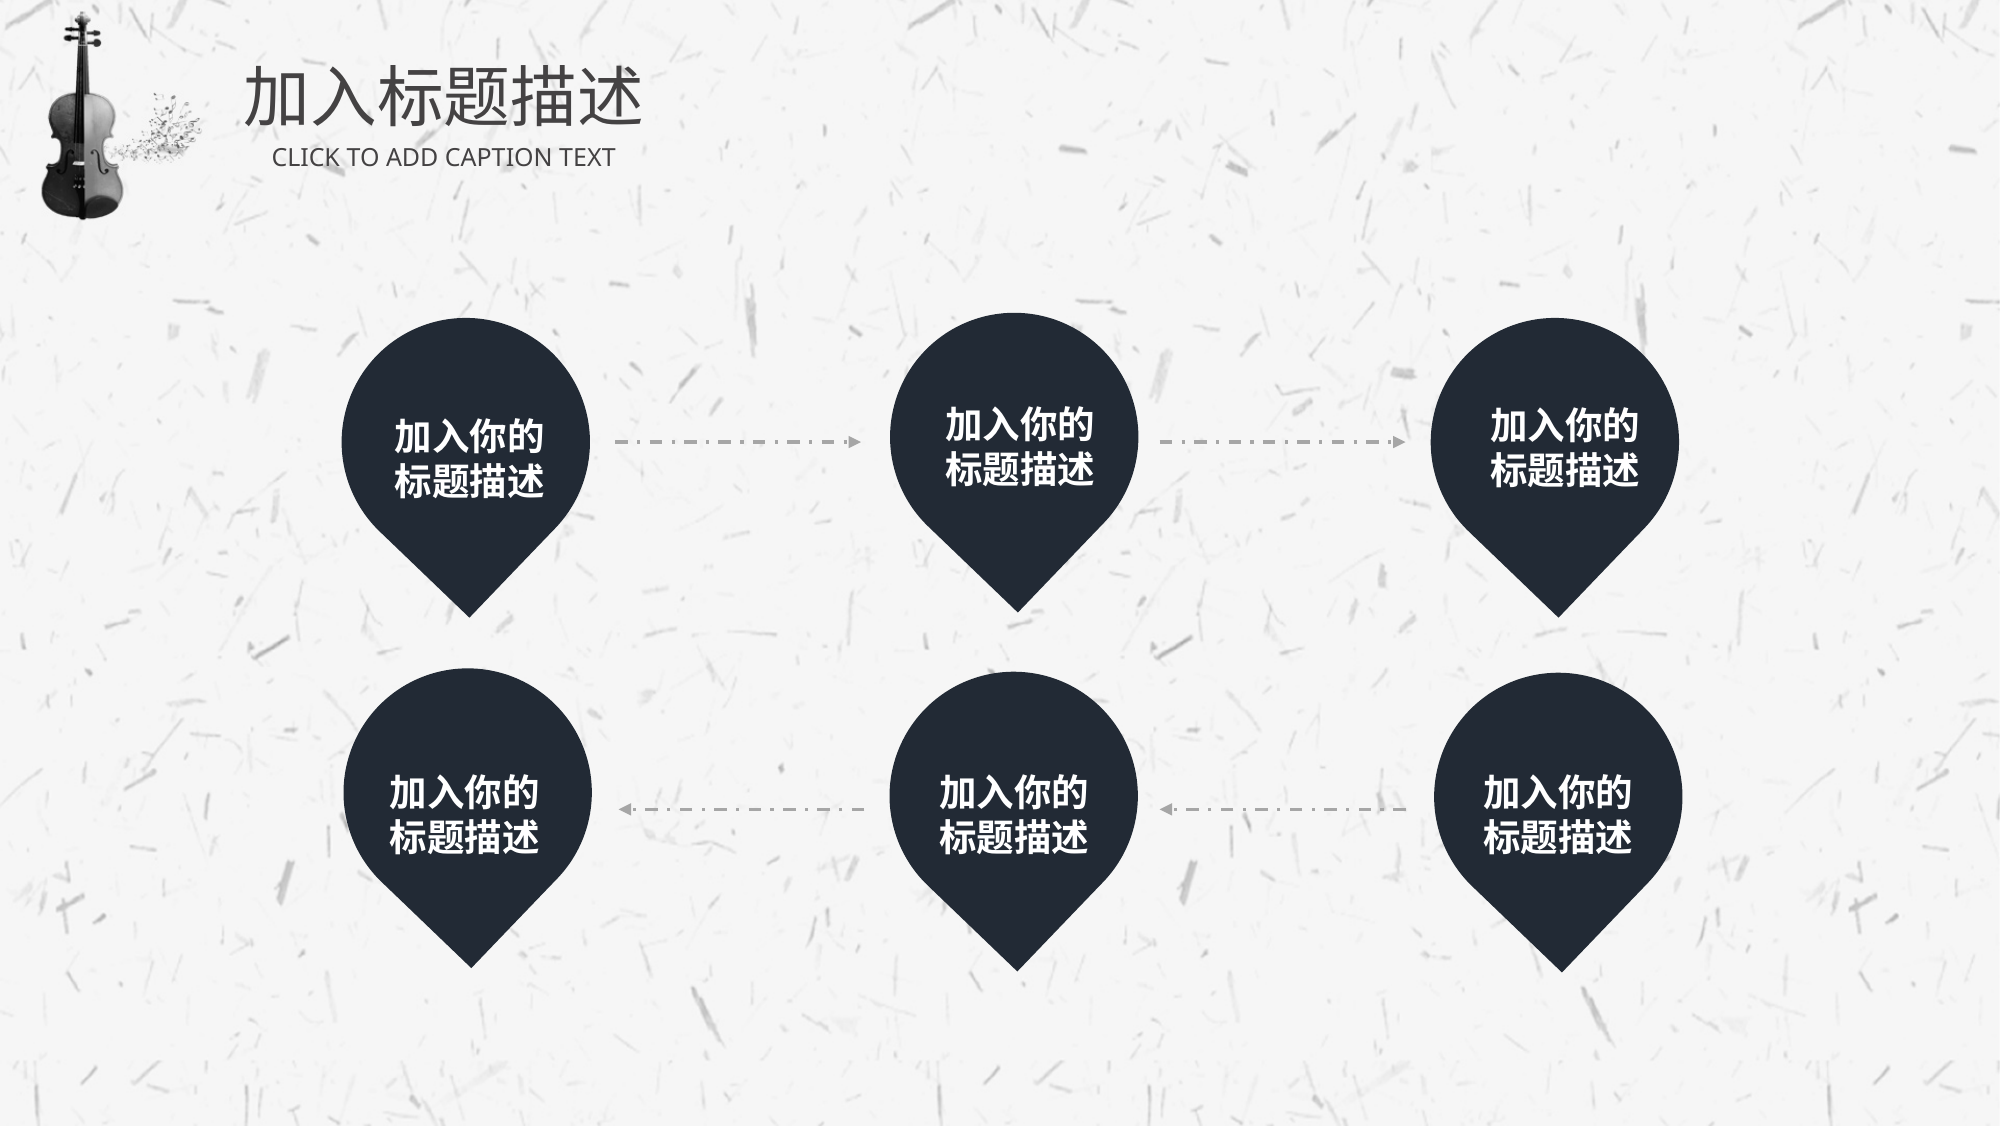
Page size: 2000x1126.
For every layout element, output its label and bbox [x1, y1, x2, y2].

text_box [343, 668, 592, 917]
text_box [176, 54, 711, 172]
text_box [1430, 317, 1680, 567]
text_box [890, 312, 1139, 562]
text_box [1434, 672, 1683, 921]
text_box [341, 317, 590, 567]
picture [0, 0, 2000, 1126]
text_box [889, 671, 1138, 920]
